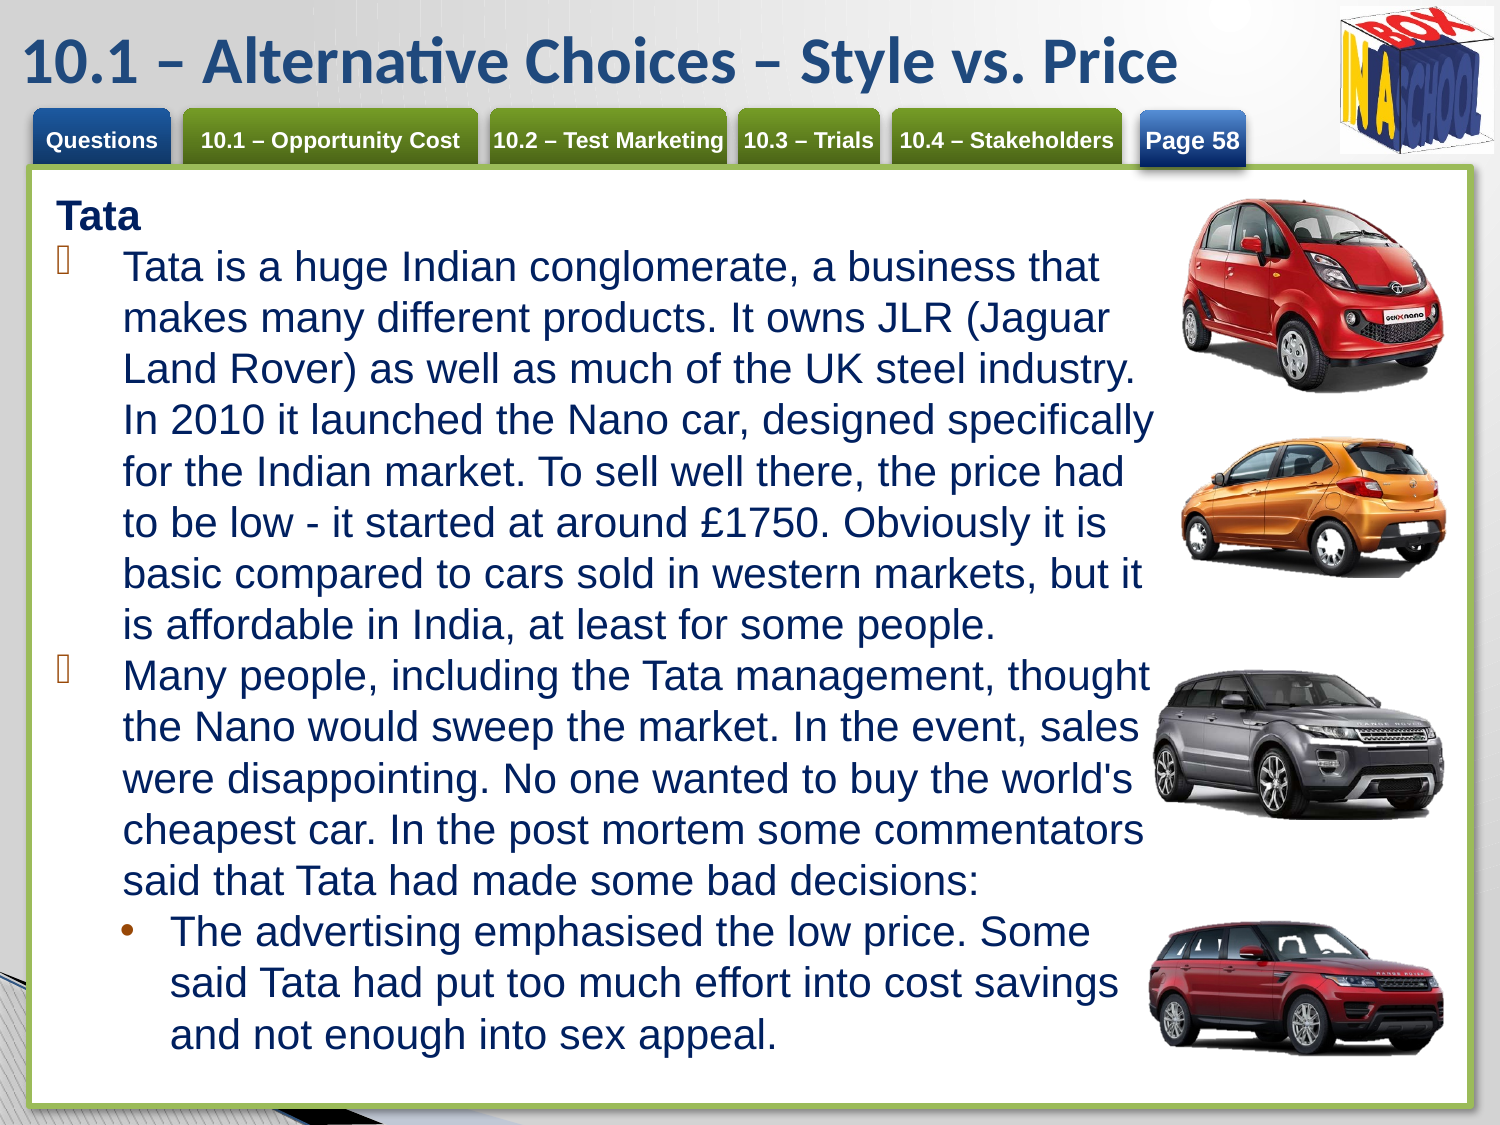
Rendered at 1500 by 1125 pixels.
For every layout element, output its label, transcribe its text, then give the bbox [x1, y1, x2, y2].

picture [1340, 6, 1495, 154]
picture [1174, 196, 1448, 396]
picture [1146, 916, 1448, 1057]
picture [1149, 668, 1448, 821]
text_box Page 58 [1139, 109, 1247, 167]
picture [281, 1114, 303, 1125]
text_box Tata Tata is a huge Indian conglomerate, a business that makes many different products. It owns JLR (Jaguar Land Rover) as well as much of the UK steel industry. In 2010 it launched the Nano car, designed specifically for the Indian market. To sell well there, the price had to be low - it started at around £1750. Obviously it is basic compared to cars sold in western markets, but it is affordable in India, at least for some people. Many people, including the Tata management, thought the Nano would sweep the market. In the event, sales were disappointing. No one wanted to buy the world's cheapest car. In the post mortem some commentators said that Tata had made some bad decisions: The advertising emphasised the low price. Some said Tata had put too much effort into cost savings and not enough into sex appeal. [41, 179, 1176, 1066]
title 10.1 – Alternative Choices – Style vs. Price [5, 11, 1270, 102]
picture [1174, 432, 1448, 578]
